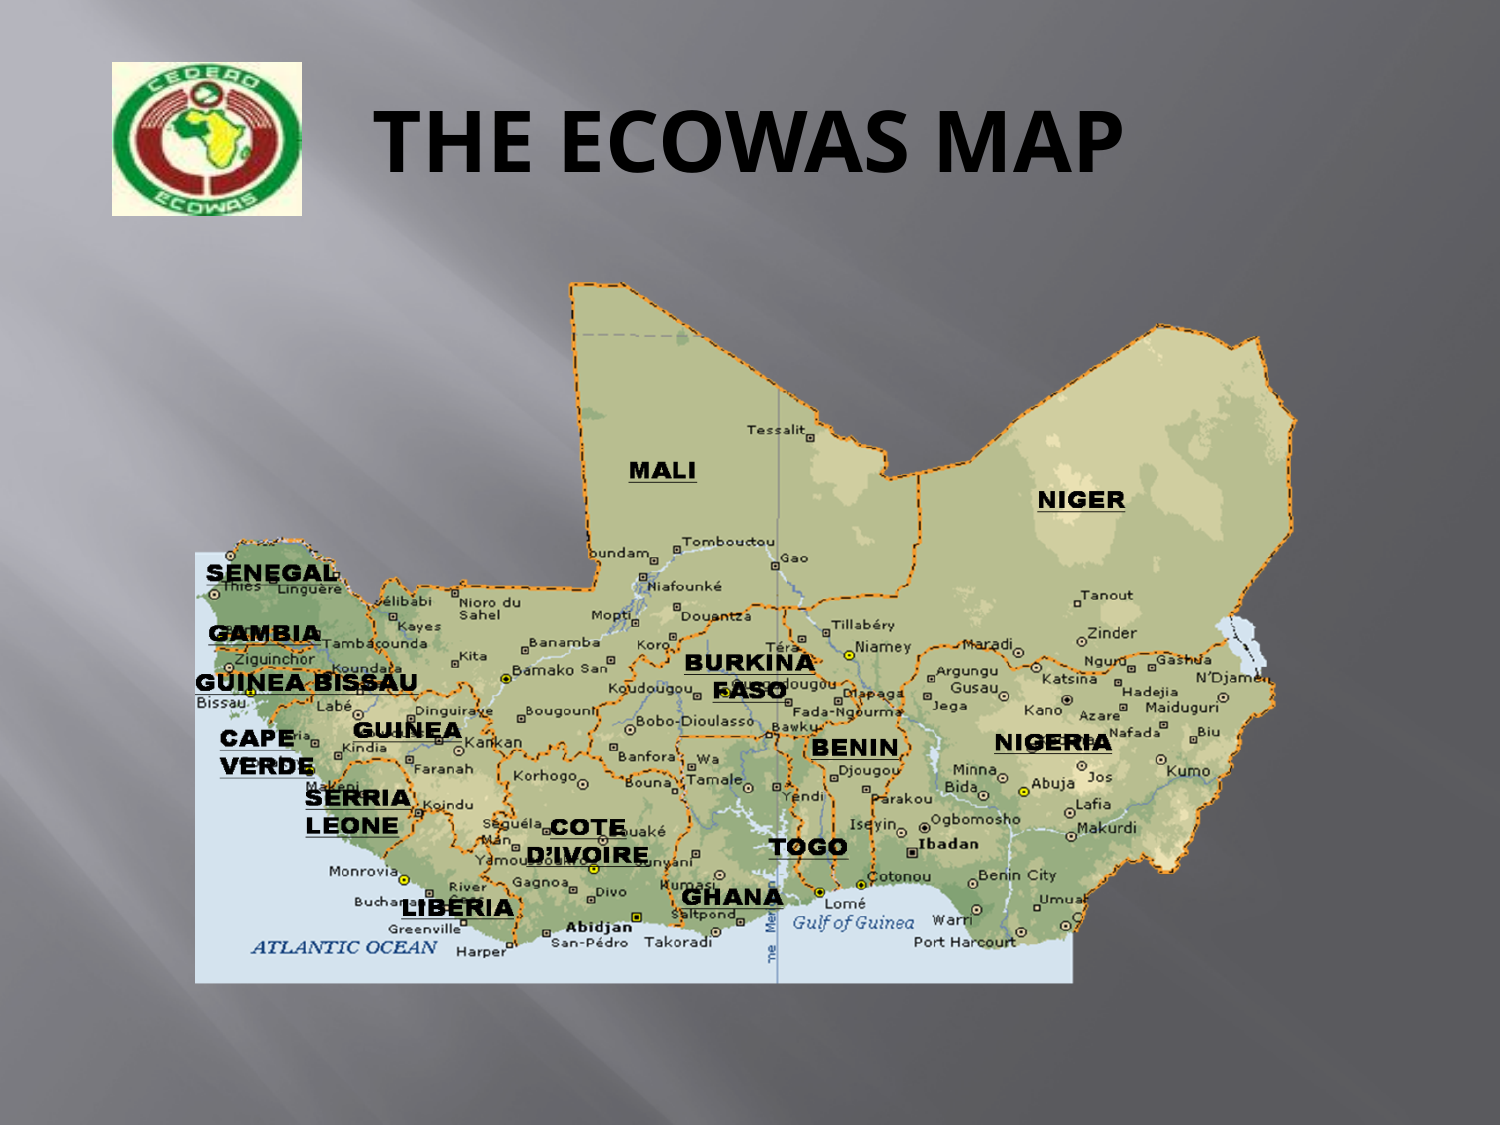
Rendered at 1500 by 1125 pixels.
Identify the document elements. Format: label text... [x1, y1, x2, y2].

picture [112, 62, 302, 217]
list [194, 282, 1306, 985]
title THE ECOWAS MAP [75, 45, 1425, 233]
